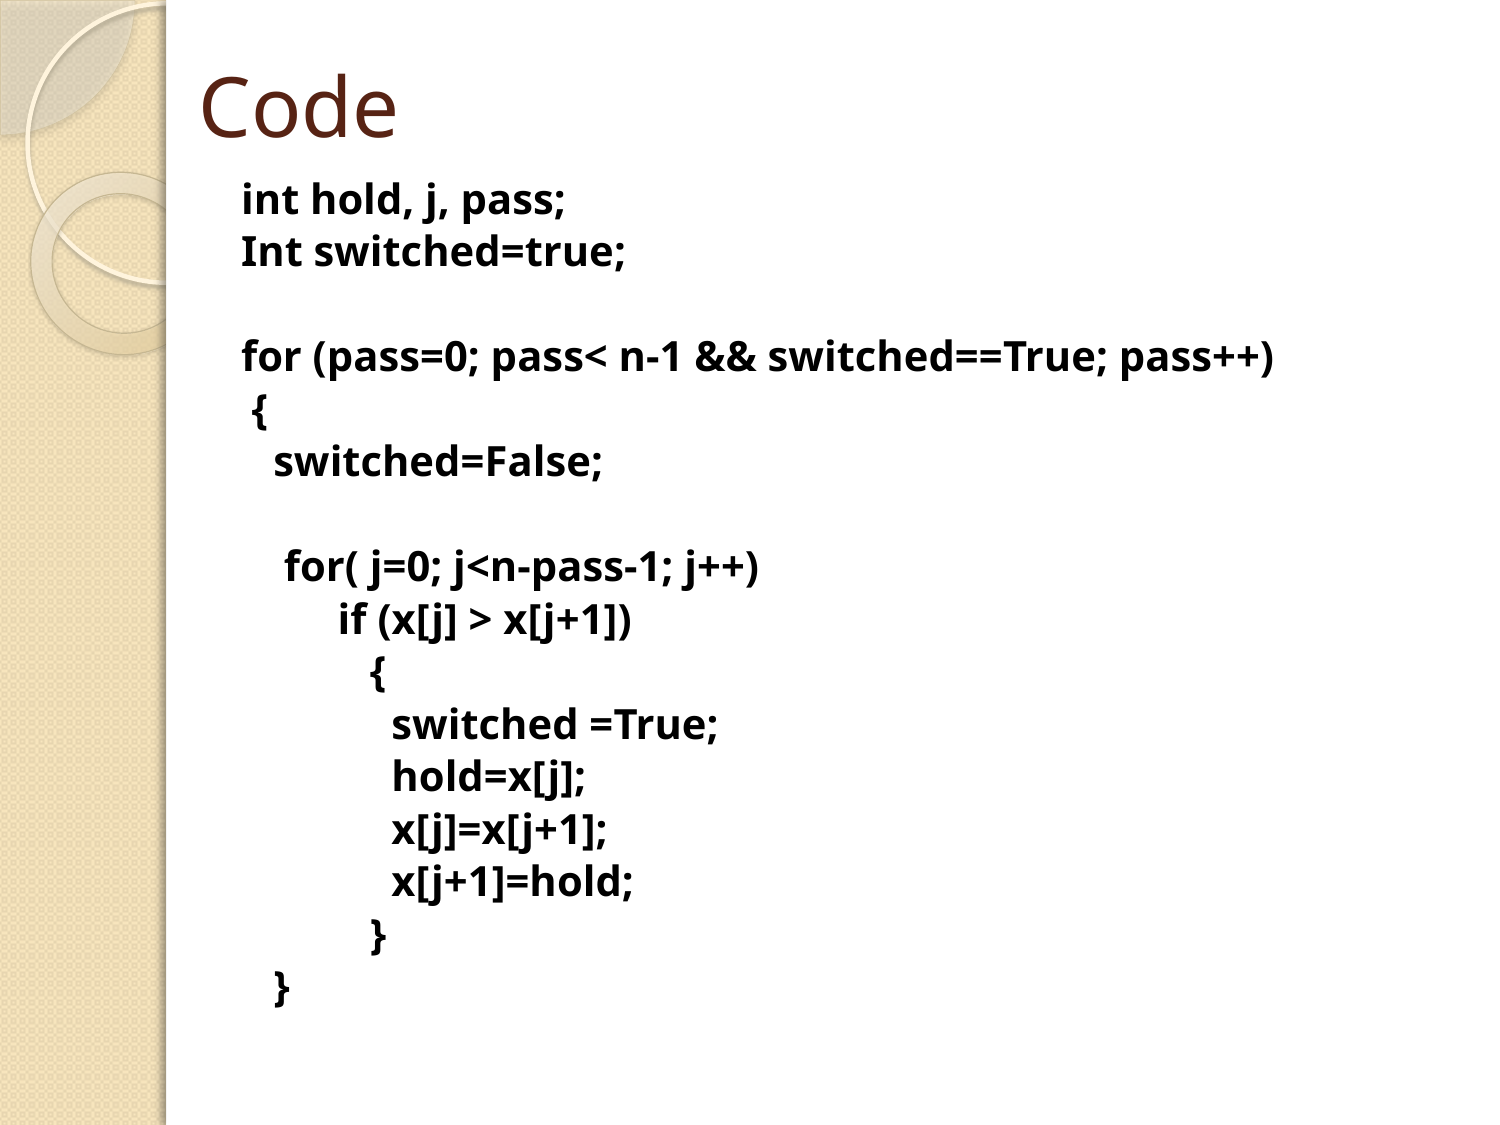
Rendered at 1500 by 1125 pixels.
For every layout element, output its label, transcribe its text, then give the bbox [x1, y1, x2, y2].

title Code [162, 45, 1425, 163]
list int hold, j, pass; Int switched=true; for (pass=0; pass< n-1 && switched==True; pass++) { switched=False; for( j=0; j<n-pass-1; j++) if (x[j] > x[j+1]) { switched =True; hold=x[j]; x[j]=x[j+1]; x[j+1]=hold; } } [212, 174, 1426, 1076]
